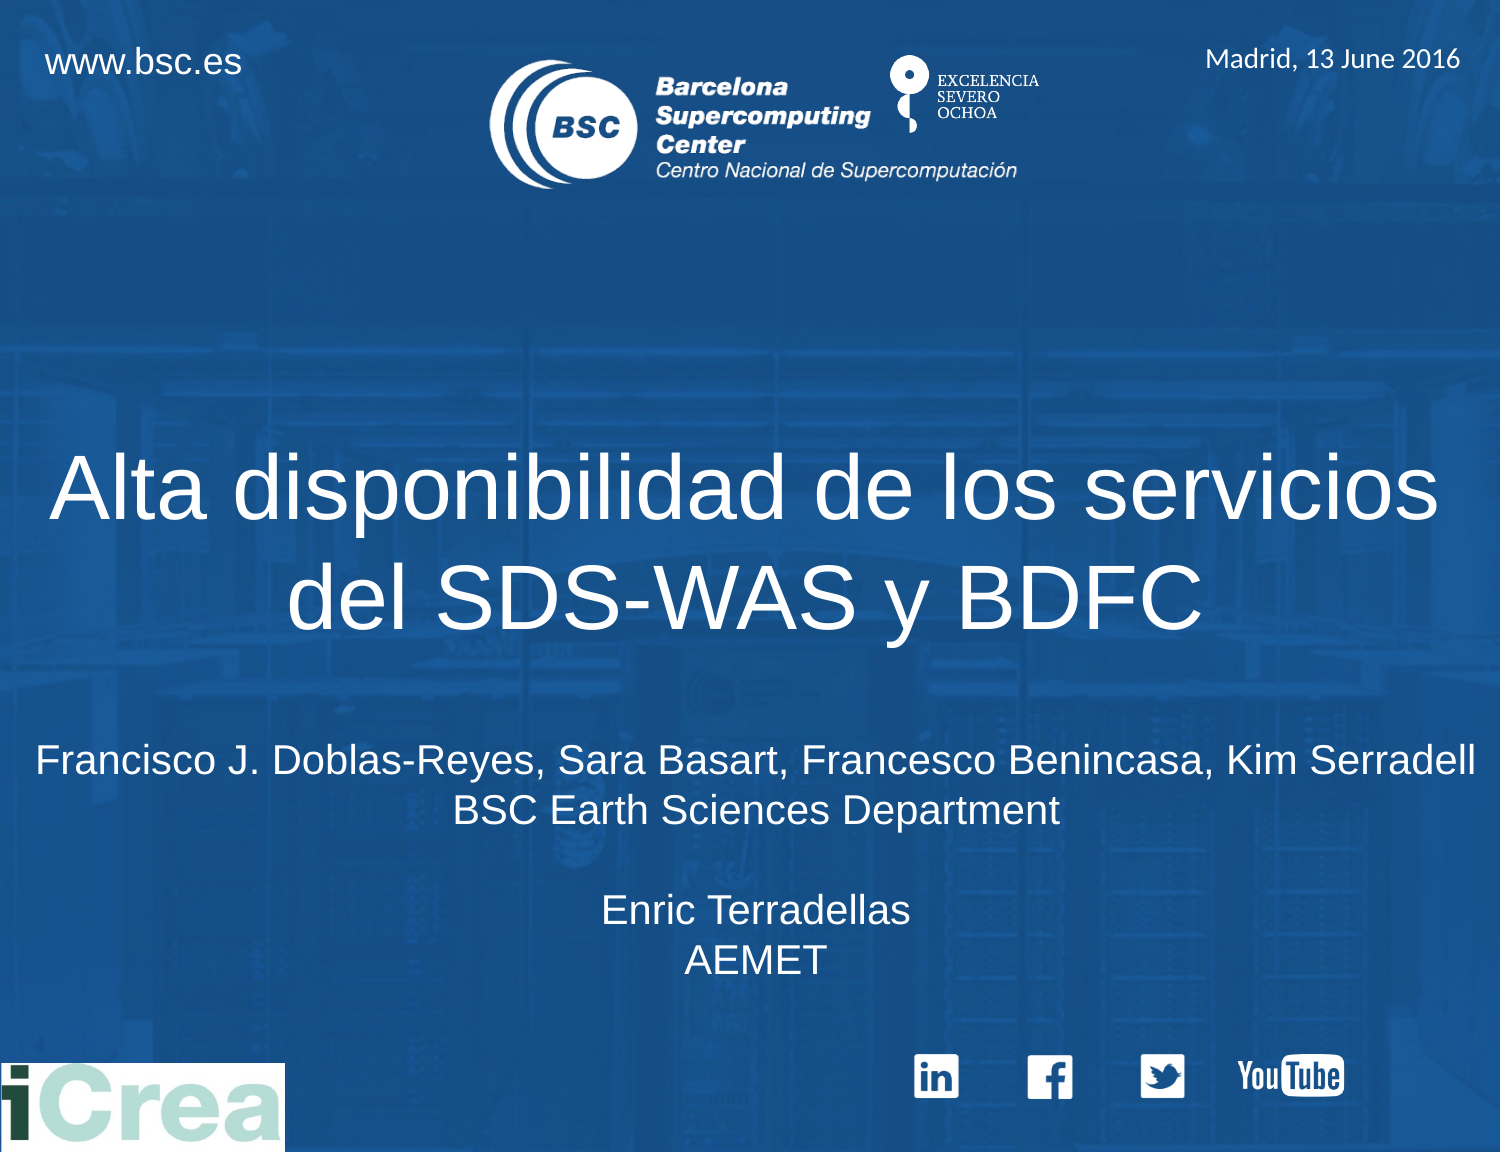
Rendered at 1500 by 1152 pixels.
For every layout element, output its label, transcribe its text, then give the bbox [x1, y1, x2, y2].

text_box Madrid, 13 June 2016 [1074, 32, 1476, 101]
text_box Alta disponibilidad de los servicios del SDS-WAS y BDFC [4, 420, 1489, 741]
text_box Francisco J. Doblas-Reyes, Sara Basart, Francesco Benincasa, Kim Serradell BSC Earth Sciences Department Enric Terradellas AEMET [12, 725, 1500, 1039]
picture [0, 0, 1500, 1152]
